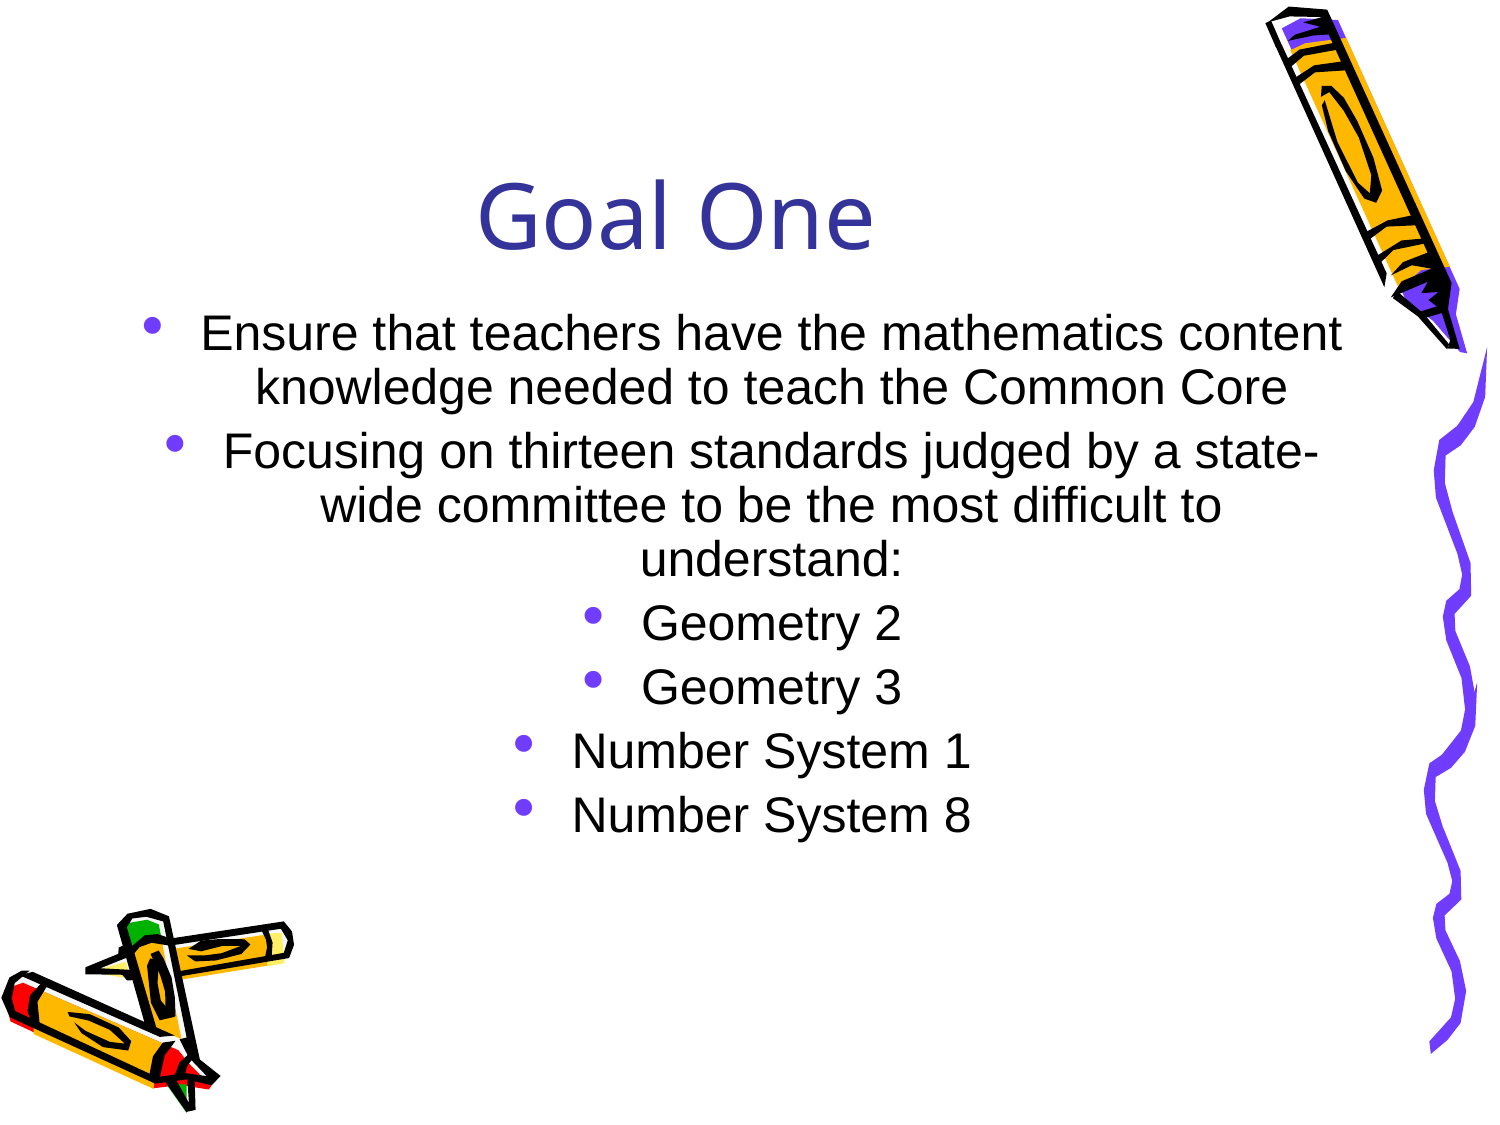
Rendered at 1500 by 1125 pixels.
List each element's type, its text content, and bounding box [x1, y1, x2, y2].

list Ensure that teachers have the mathematics content knowledge needed to teach the Common Core Focusing on thirteen standards judged by a state-wide committee to be the most difficult to understand: Geometry 2 Geometry 3 Number System 1 Number System 8 [112, 299, 1376, 901]
title Goal One [112, 62, 1240, 276]
